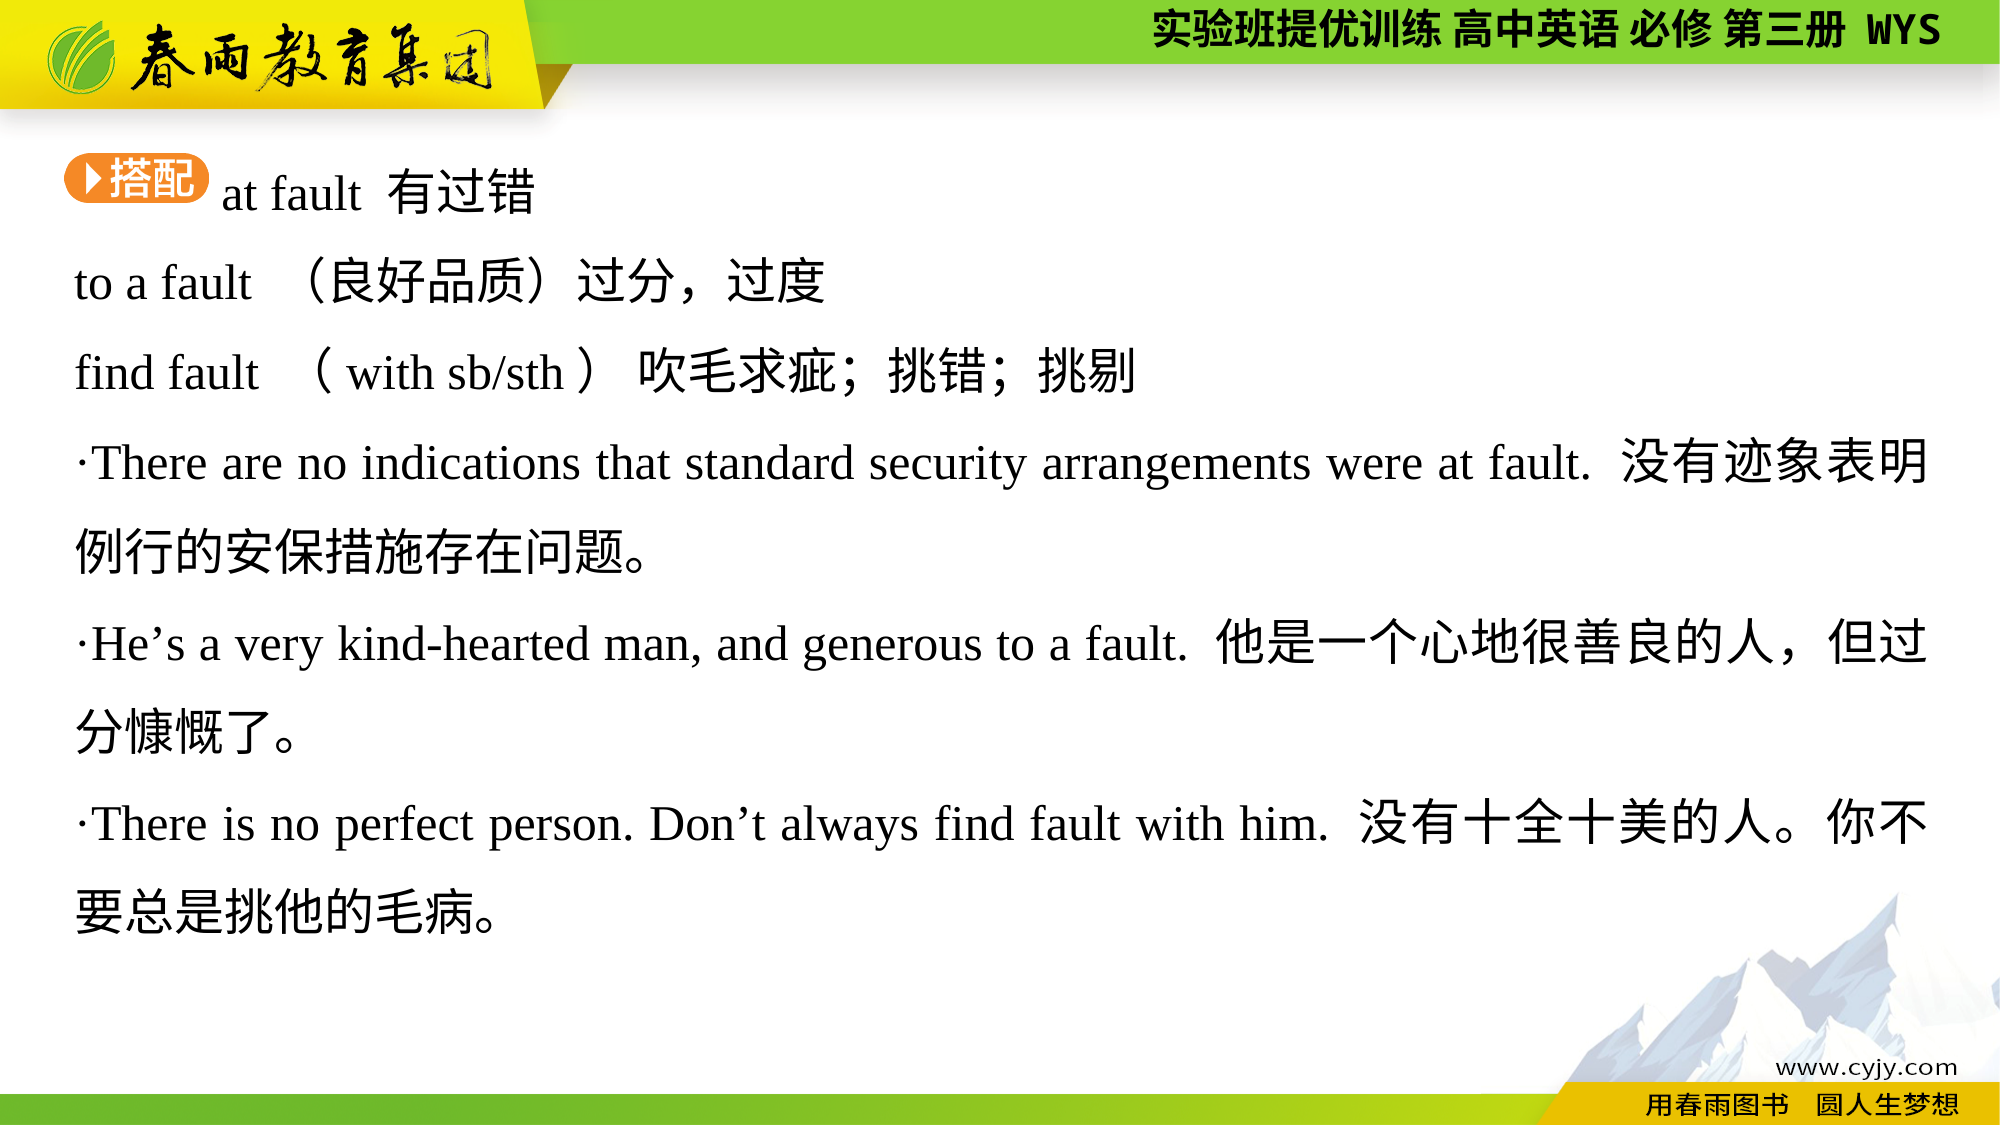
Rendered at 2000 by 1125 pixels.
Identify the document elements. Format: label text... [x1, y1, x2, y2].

list at fault 有过错 to a fault （良好品质）过分，过度 find fault （with sb/sth） 吹毛求疵；挑错；挑剔 ·There are no indications that standard security arrangements were at fault. 没有迹象表明例行的安保措施存在问题。 ·He’s a very kind-hearted man, and generous to a fault. 他是一个心地很善良的人，但过分慷慨了。 ·There is no perfect person. Don’t always find fault with him. 没有十全十美的人。你不要总是挑他的毛病。 [59, 122, 1944, 956]
picture [0, 0, 2000, 1125]
